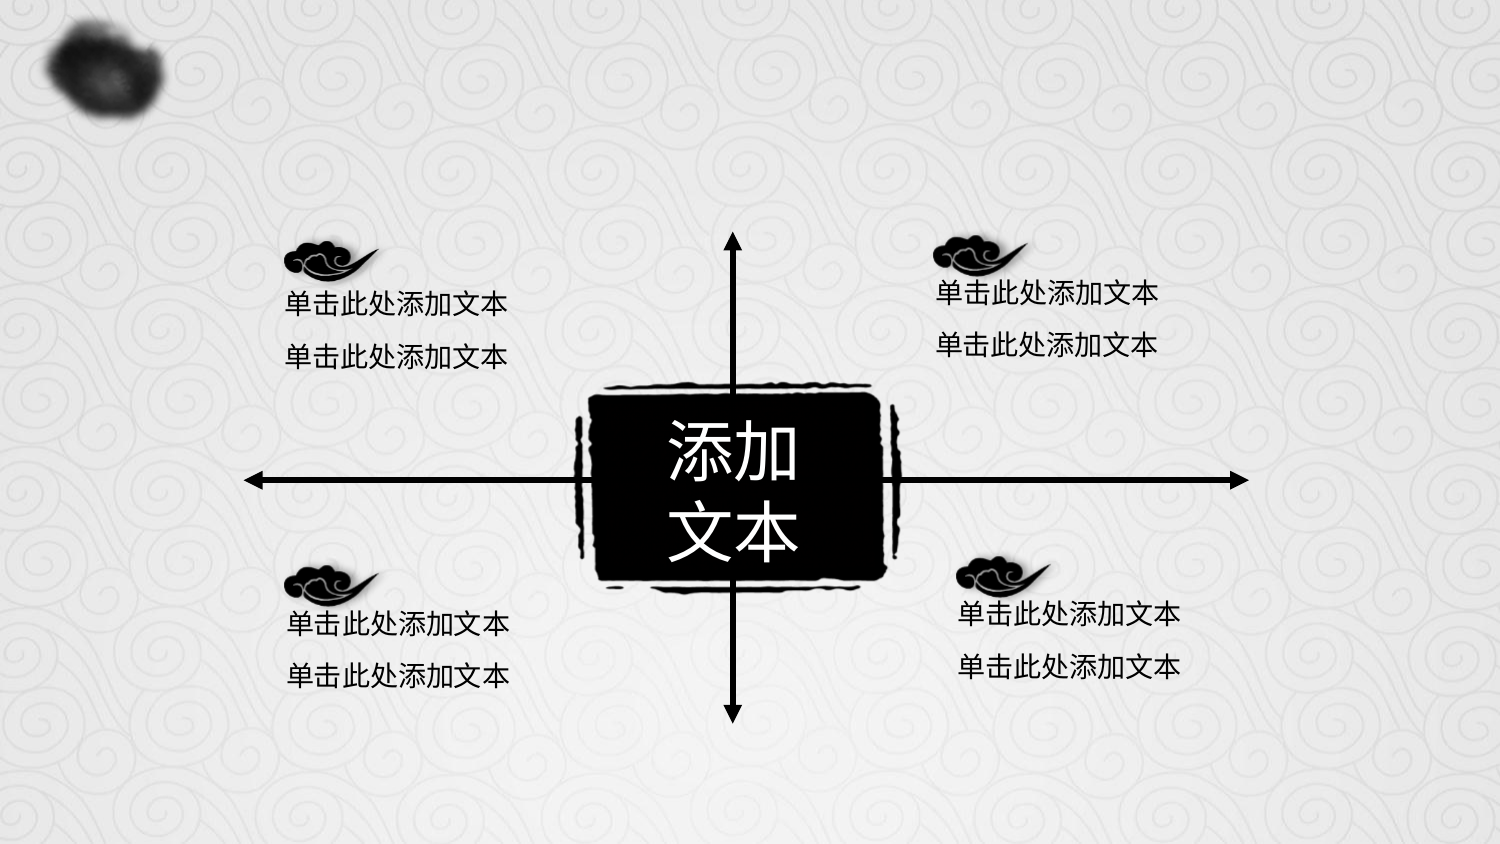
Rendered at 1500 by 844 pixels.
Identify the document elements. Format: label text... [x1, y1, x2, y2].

text_box 单击此处添加文本 [271, 598, 593, 648]
text_box 单击此处添加文本 [920, 320, 1249, 369]
text_box 单击此处添加文本 [269, 279, 593, 328]
text_box 单击此处添加文本 [271, 650, 593, 700]
text_box 单击此处添加文本 [942, 589, 1267, 638]
picture [0, 0, 1500, 844]
text_box 单击此处添加文本 [942, 641, 1298, 691]
text_box 单击此处添加文本 [269, 331, 593, 381]
text_box 单击此处添加文本 [920, 268, 1227, 317]
